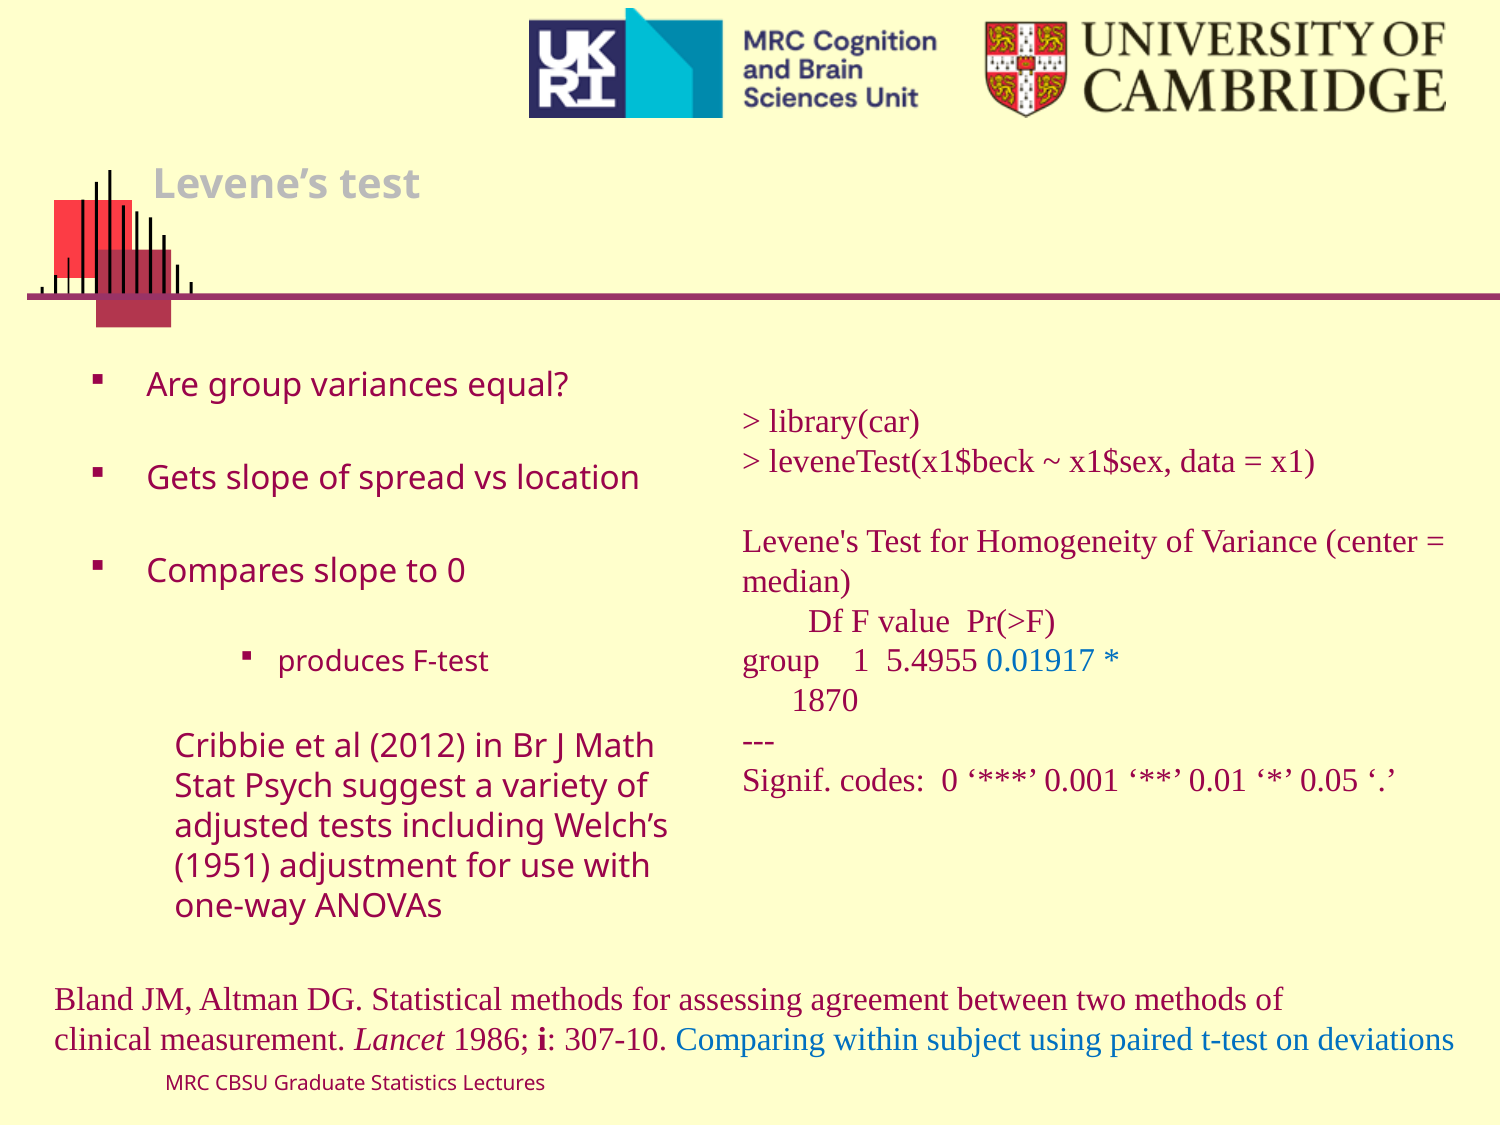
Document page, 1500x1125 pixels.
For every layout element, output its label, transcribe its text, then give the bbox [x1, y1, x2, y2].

title Levene’s test [137, 137, 988, 233]
footer MRC CBSU Graduate Statistics Lectures [149, 1065, 988, 1101]
text_box Bland JM, Altman DG. Statistical methods for assessing agreement between two methods of clinical measurement. Lancet 1986; i: 307-10. Comparing within subject using paired t-test on deviations [39, 969, 1472, 1065]
picture [529, 8, 1446, 118]
list Are group variances equal? Gets slope of spread vs location Compares slope to 0 produces F-test Cribbie et al (2012) in Br J Math Stat Psych suggest a variety of adjusted tests including Welch’s (1951) adjustment for use with one-way ANOVAs [75, 262, 738, 969]
text_box > library(car) > leveneTest(x1$beck ~ x1$sex, data = x1) Levene's Test for Homogeneity of Variance (center = median) Df F value Pr(>F) group 1 5.4955 0.01917 * 1870 --- Signif. codes: 0 ‘***’ 0.001 ‘**’ 0.01 ‘*’ 0.05 ‘.’ [727, 391, 1478, 806]
